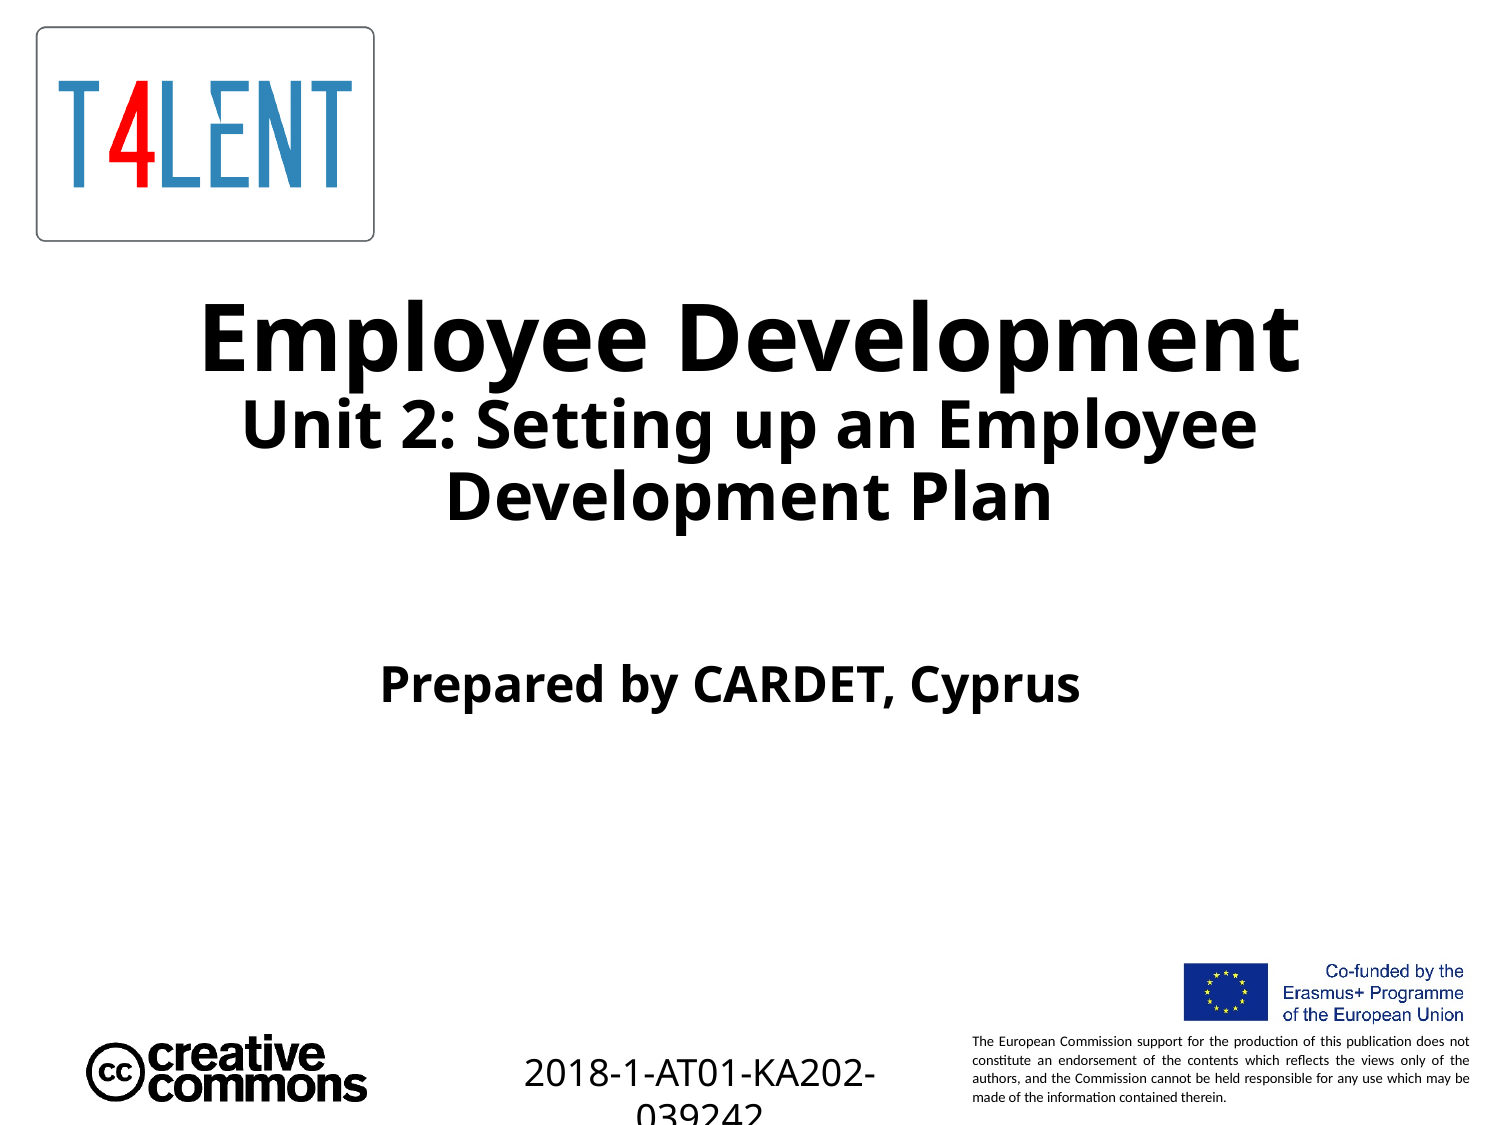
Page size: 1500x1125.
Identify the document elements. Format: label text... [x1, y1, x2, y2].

subtitle Prepared by CARDET, Cyprus [31, 644, 1430, 775]
picture [1166, 958, 1478, 1026]
picture [35, 26, 375, 242]
title Employee Development Unit 2: Setting up an Employee Development Plan [51, 409, 1449, 551]
picture [85, 1034, 367, 1102]
text_box 2018-1-AT01-KA202-039242 [454, 1040, 946, 1125]
